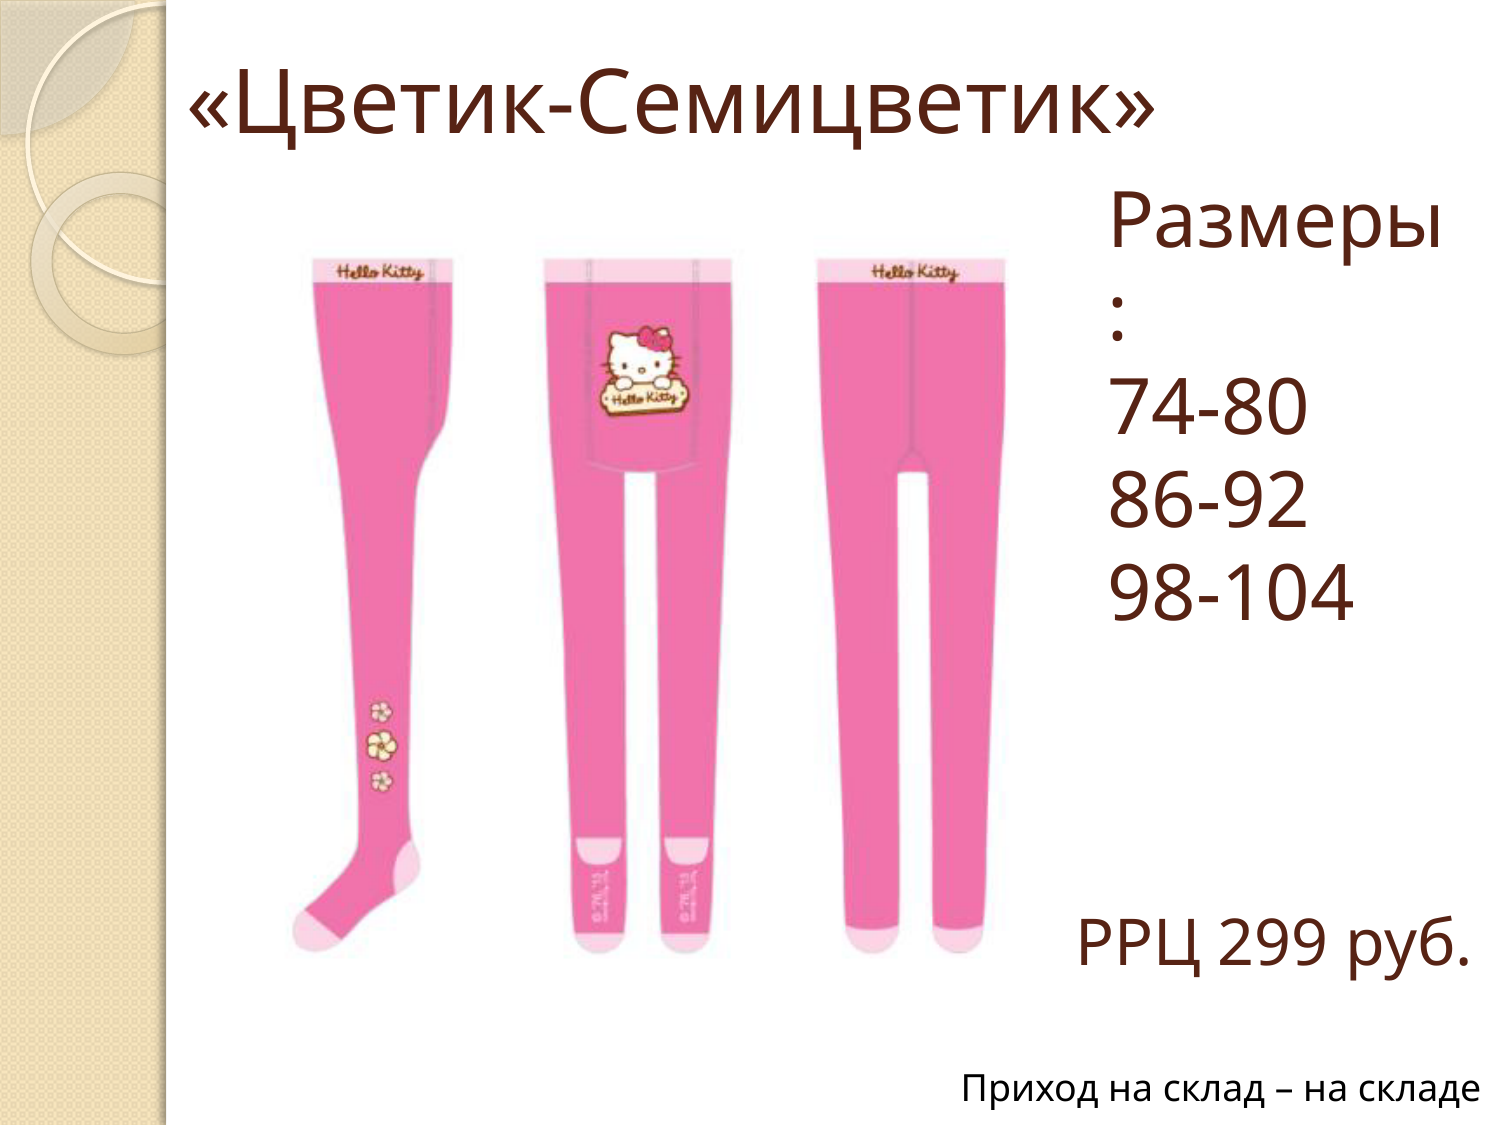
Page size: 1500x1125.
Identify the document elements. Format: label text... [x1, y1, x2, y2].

text_box РРЦ 299 руб. [1064, 893, 1492, 987]
picture [229, 207, 1058, 997]
title «Цветик-Семицветик» [171, 4, 1500, 192]
text_box Приход на склад – на складе [945, 1056, 1497, 1117]
text_box Размеры: 74-80 86-92 98-104 [1092, 160, 1471, 646]
